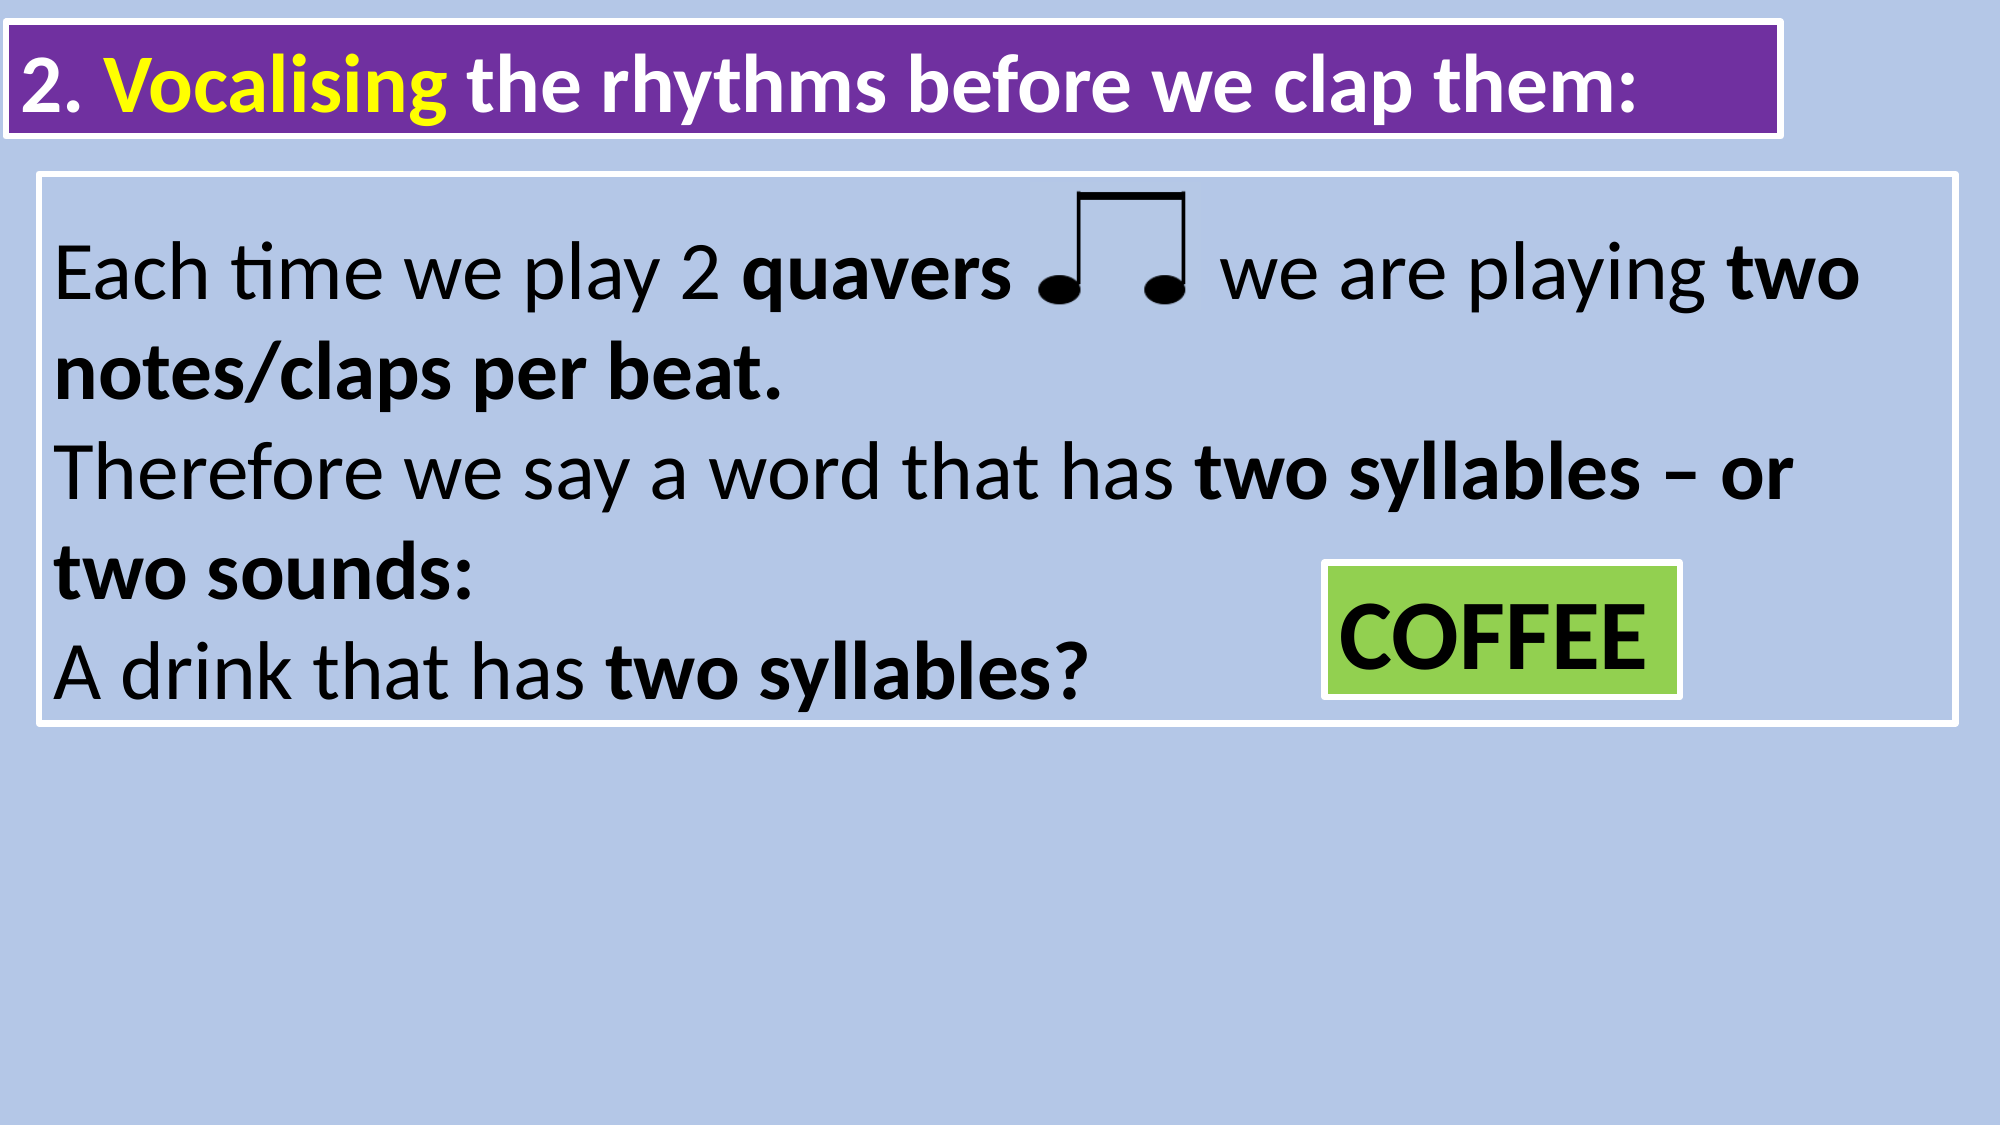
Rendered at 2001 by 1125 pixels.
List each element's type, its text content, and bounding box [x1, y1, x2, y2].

text_box 2. Vocalising the rhythms before we clap them: [5, 21, 1781, 137]
text_box COFFEE [1324, 562, 1680, 698]
picture [1030, 182, 1201, 310]
text_box Each time we play 2 quavers we are playing two notes/claps per beat. Therefore we say a word that has two syllables – or two sounds: A drink that has two syllables? [38, 173, 1956, 724]
